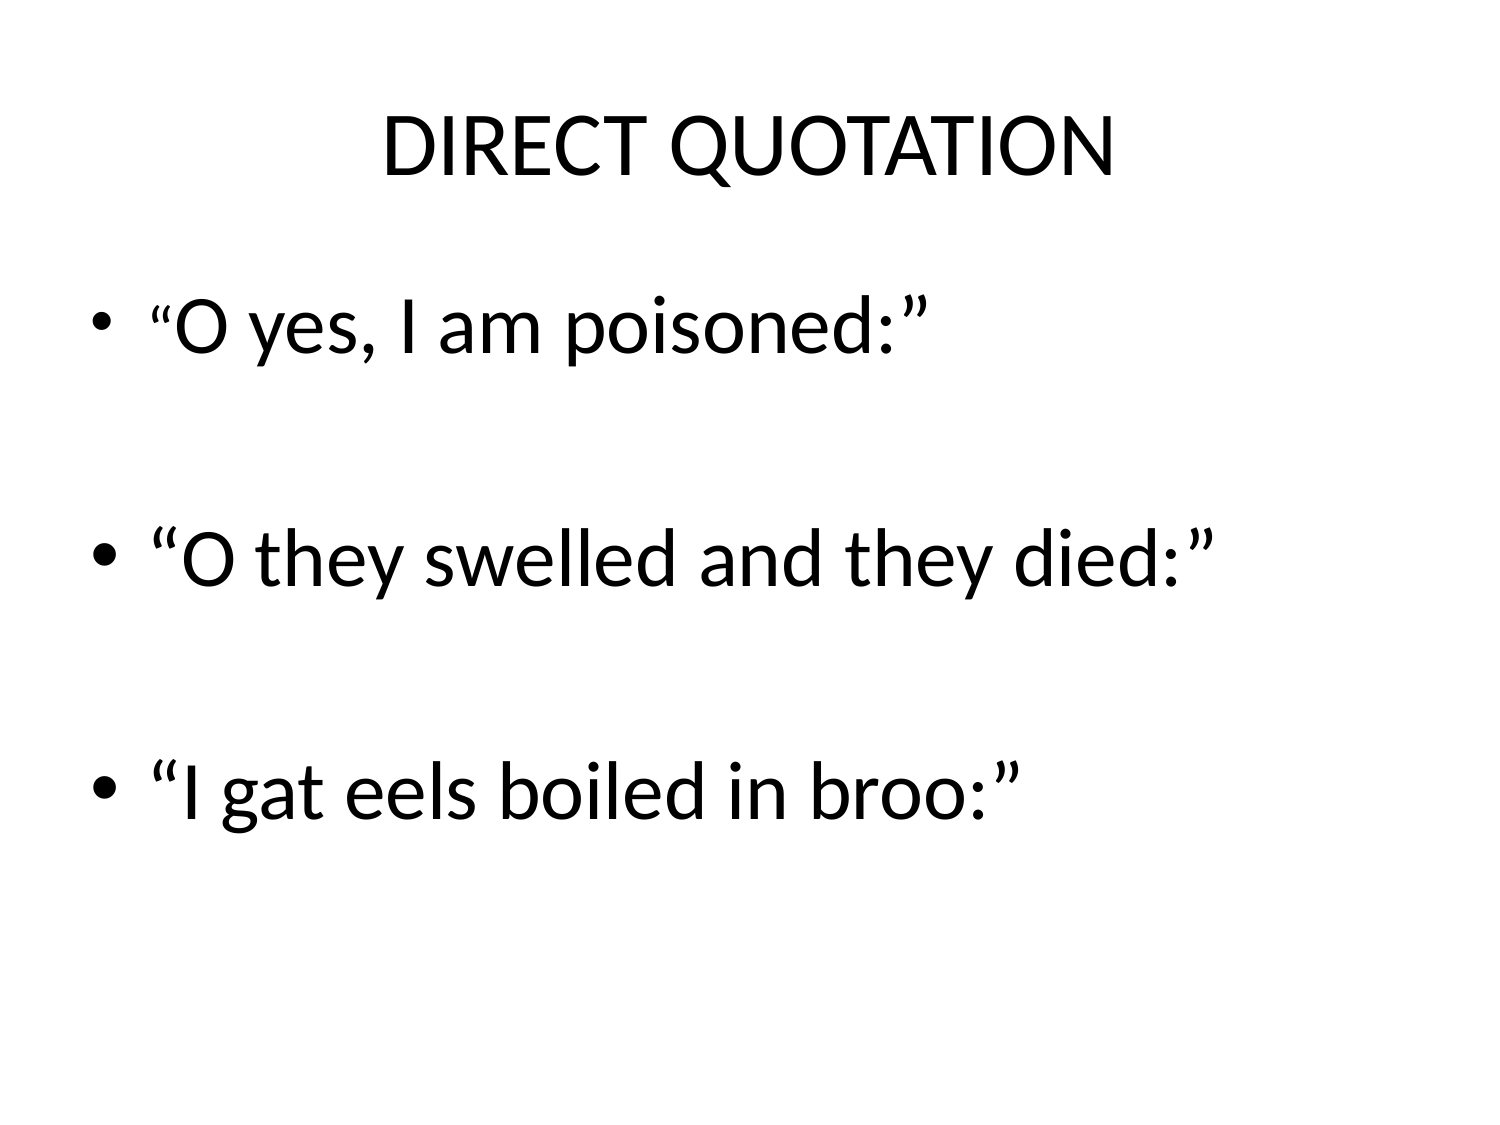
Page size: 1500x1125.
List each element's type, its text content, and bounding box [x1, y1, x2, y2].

title DIRECT QUOTATION [75, 45, 1425, 233]
list “O yes, I am poisoned:” “O they swelled and they died:” “I gat eels boiled in broo:” [75, 262, 1425, 1005]
